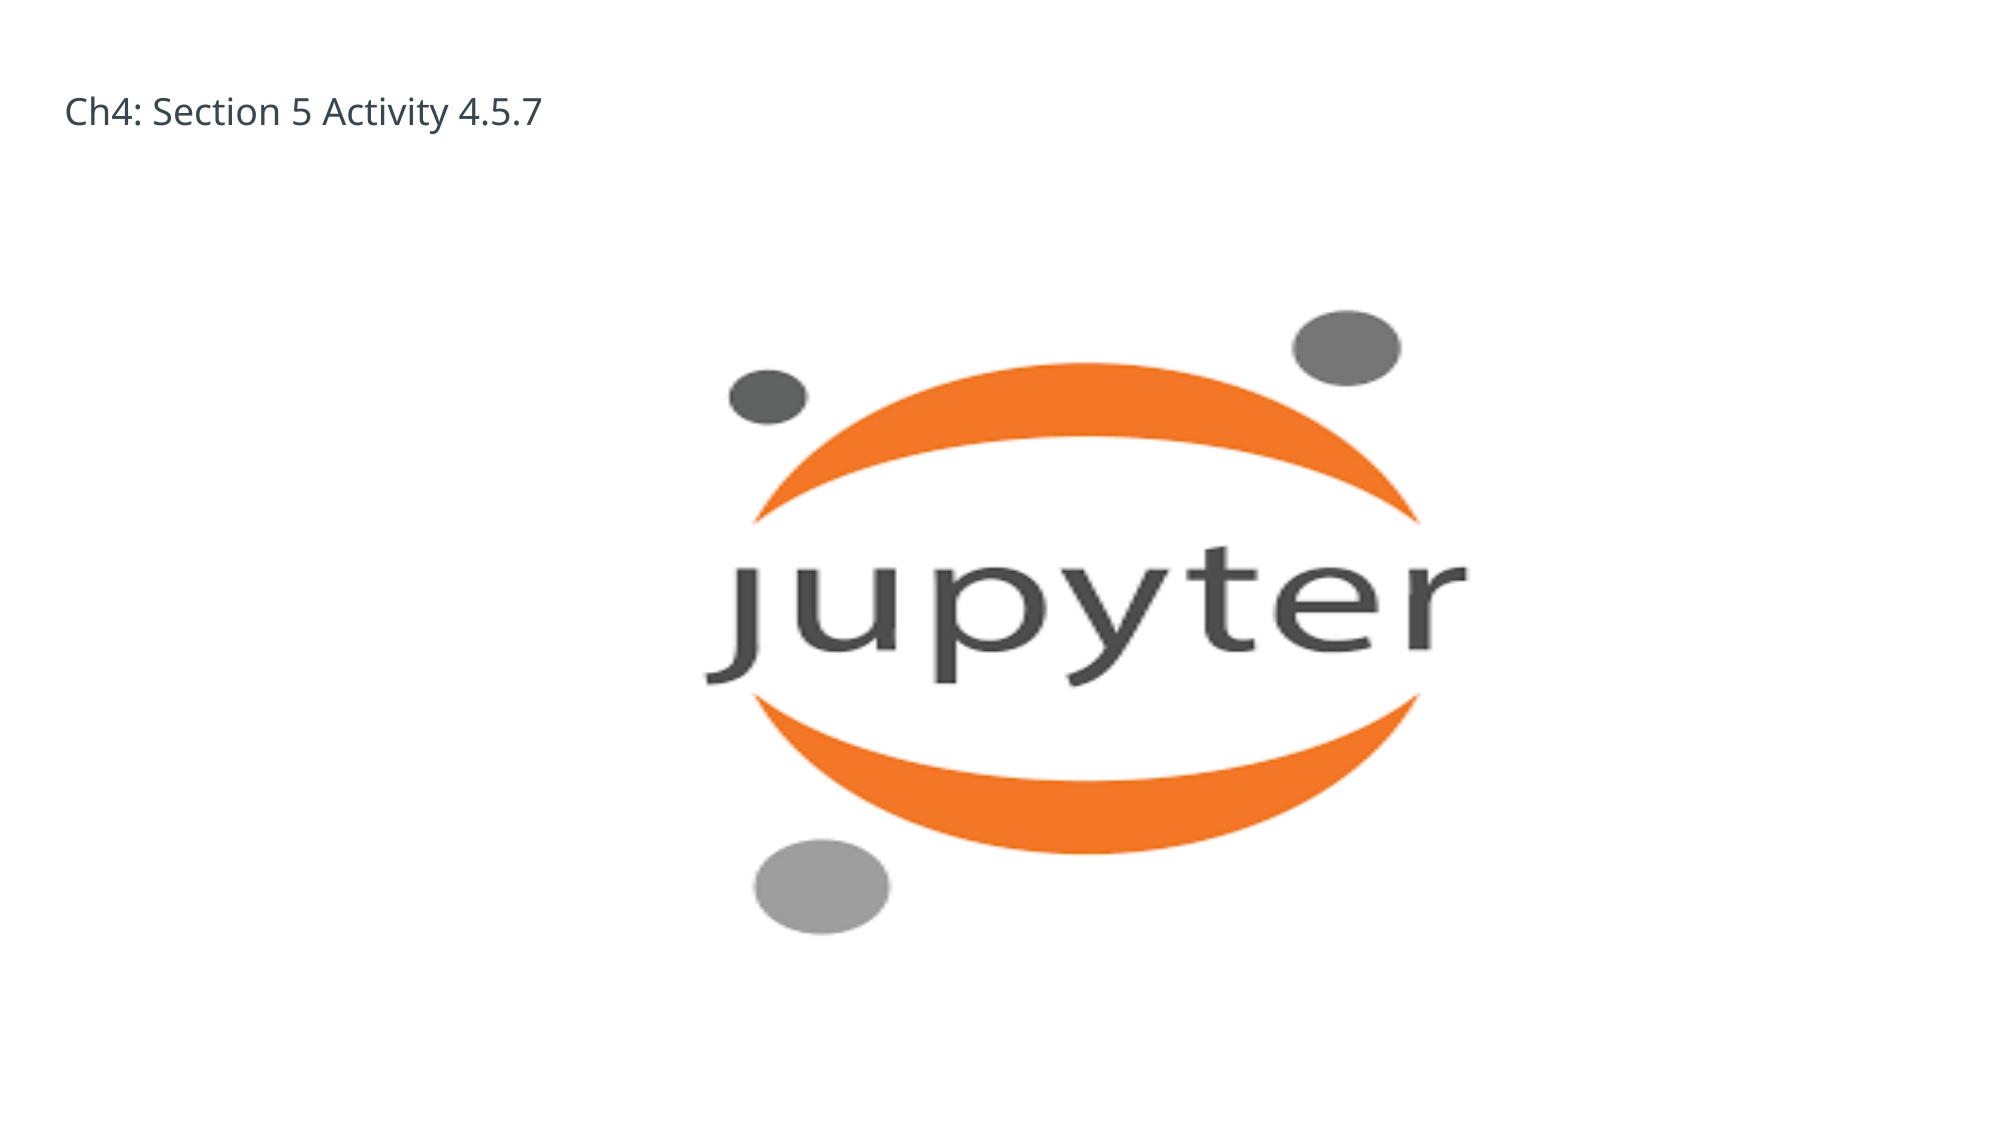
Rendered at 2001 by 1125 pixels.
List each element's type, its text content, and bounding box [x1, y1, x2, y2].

picture [697, 302, 1482, 939]
text_box Ch4: Section 5 Activity 4.5.7 [49, 80, 1049, 141]
